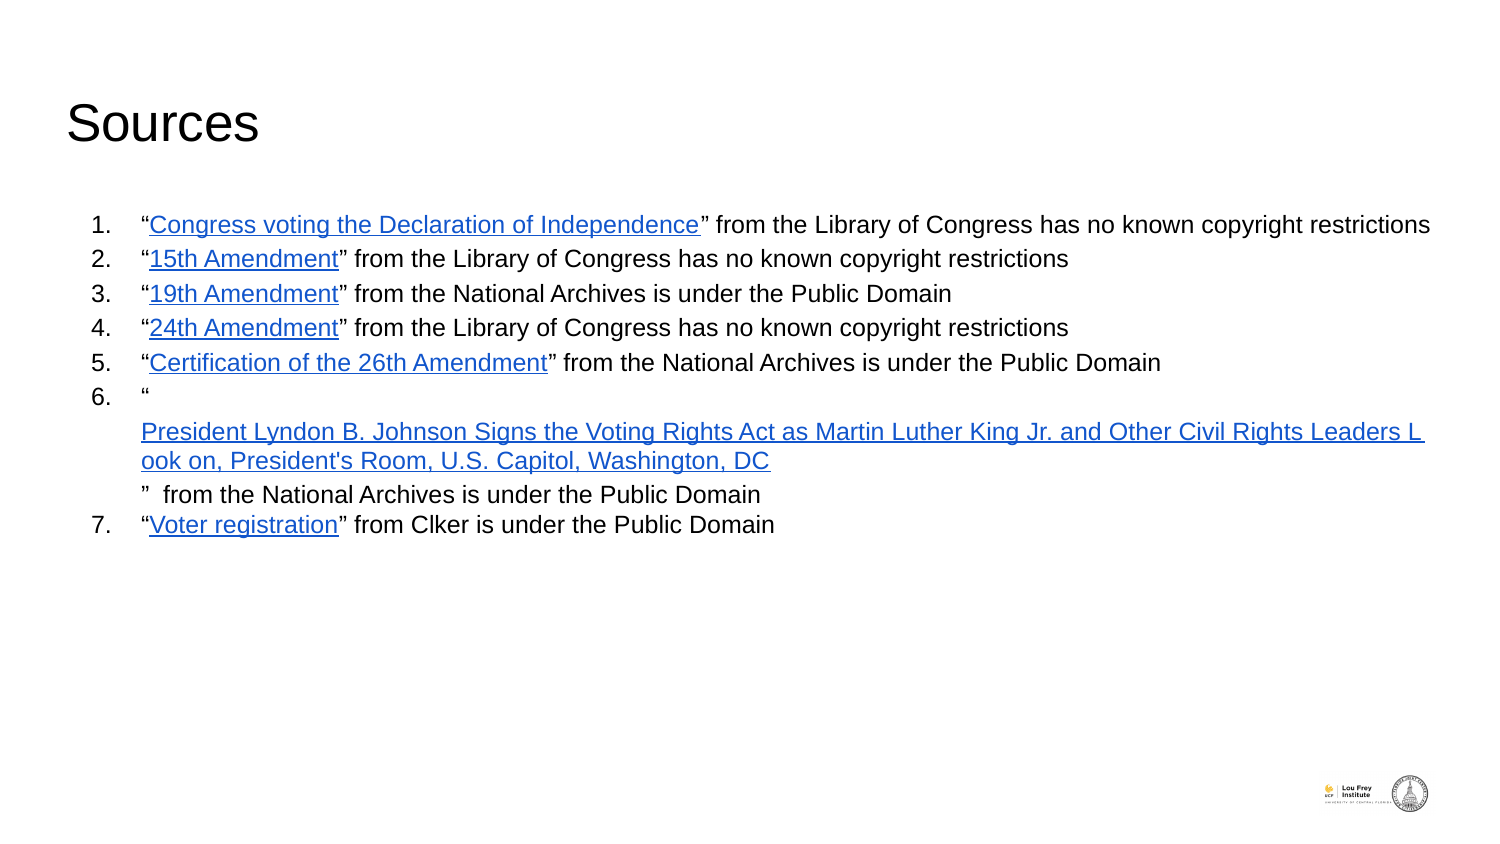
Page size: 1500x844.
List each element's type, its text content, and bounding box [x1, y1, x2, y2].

title Sources [51, 72, 1449, 167]
picture [1319, 771, 1436, 817]
list “Congress voting the Declaration of Independence” from the Library of Congress has no known copyright restrictions “15th Amendment” from the Library of Congress has no known copyright restrictions “19th Amendment” from the National Archives is under the Public Domain “24th Amendment” from the Library of Congress has no known copyright restrictions “Certification of the 26th Amendment” from the National Archives is under the Public Domain “President Lyndon B. Johnson Signs the Voting Rights Act as Martin Luther King Jr. and Other Civil Rights Leaders Look on, President's Room, U.S. Capitol, Washington, DC” from the National Archives is under the Public Domain “Voter registration” from Clker is under the Public Domain [51, 189, 1449, 750]
